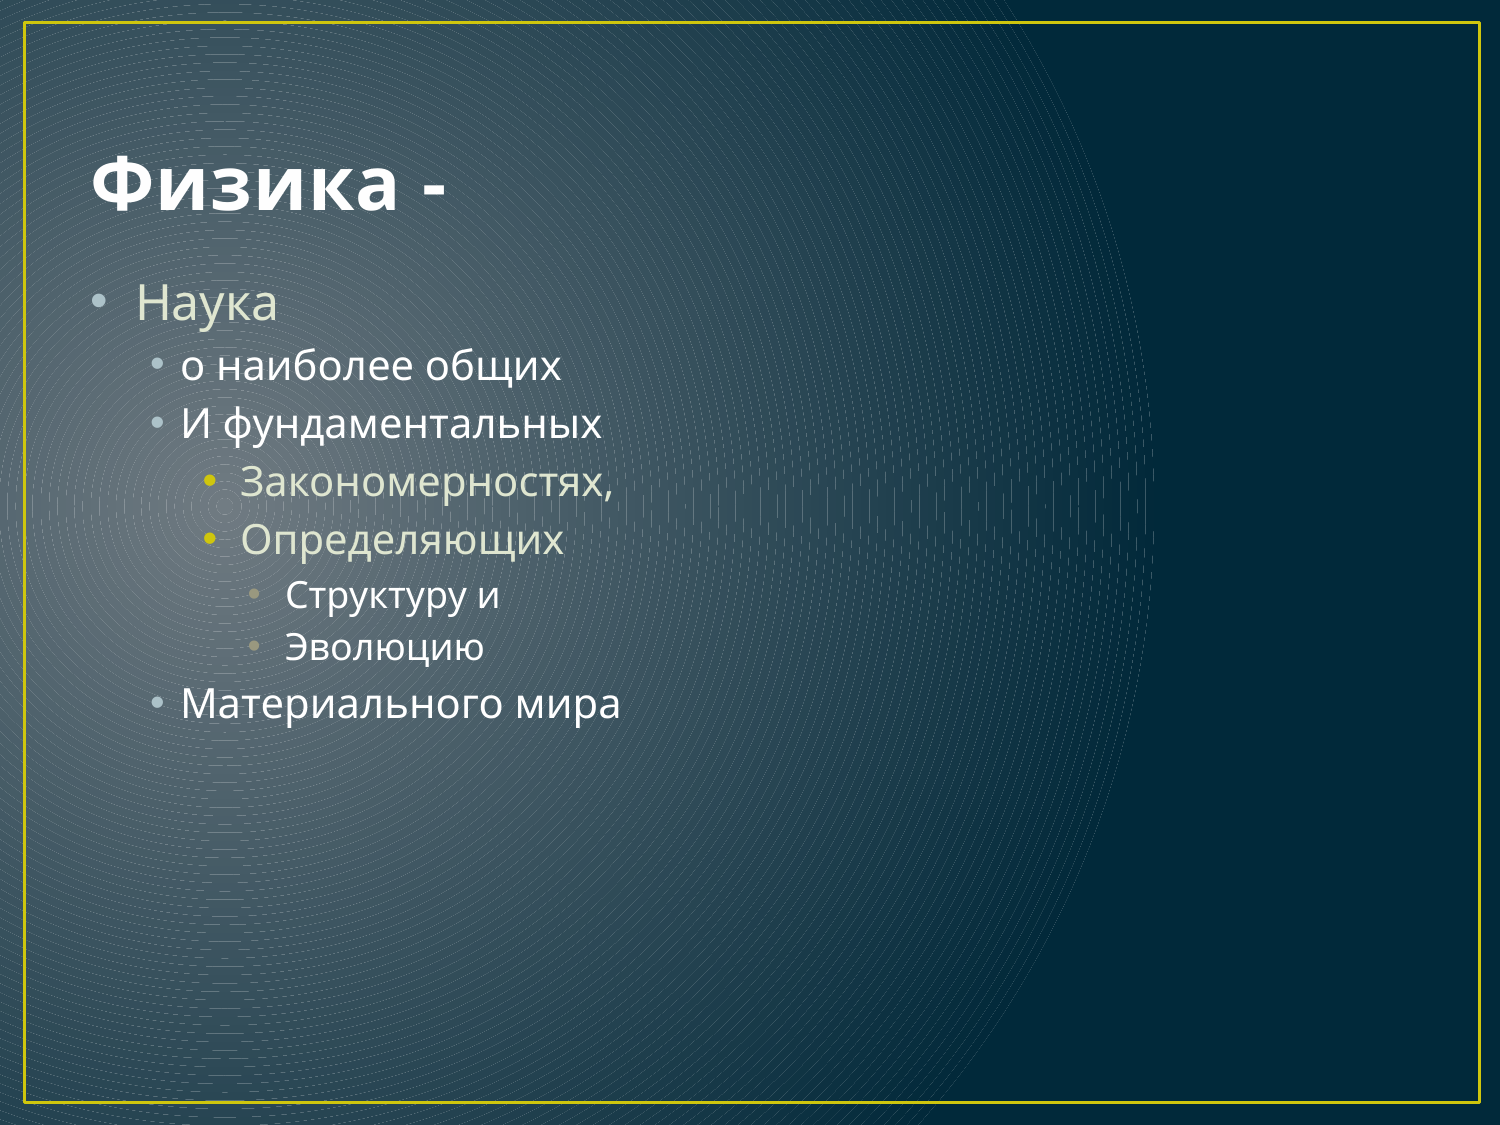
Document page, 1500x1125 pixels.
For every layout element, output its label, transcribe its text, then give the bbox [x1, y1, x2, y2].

title Физика - [75, 45, 1425, 233]
list Наука о наиболее общих И фундаментальных Закономерностях, Определяющих Структуру и Эволюцию Материального мира [75, 262, 1425, 1005]
